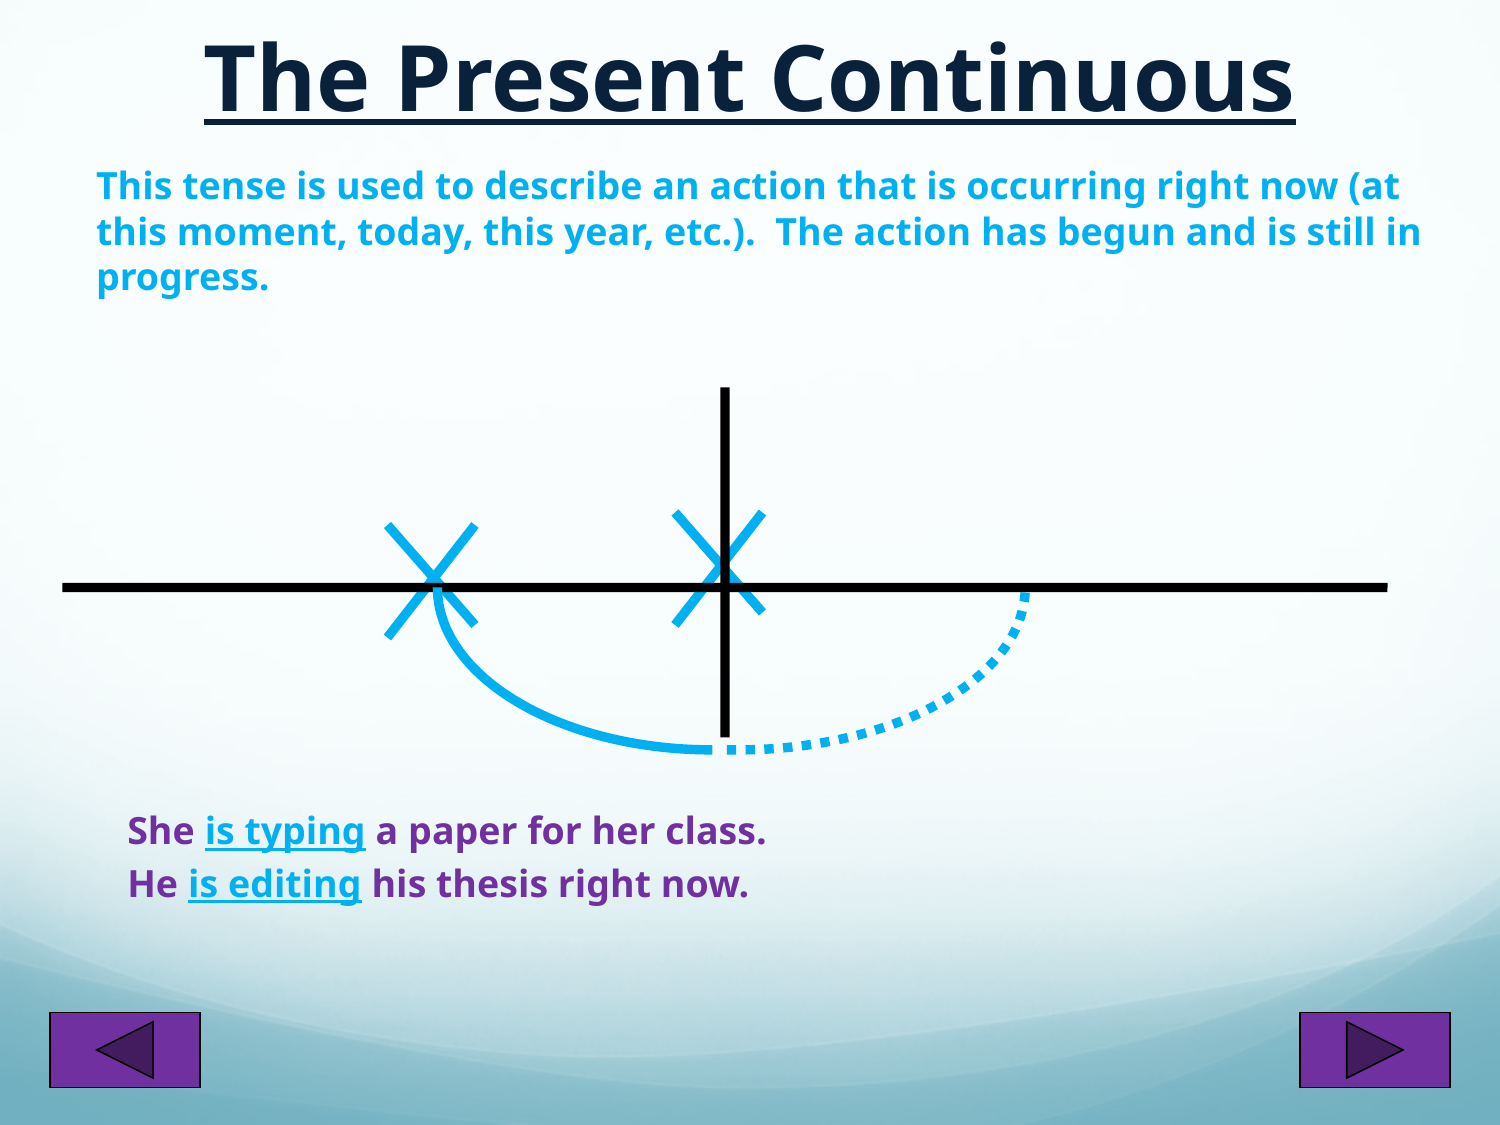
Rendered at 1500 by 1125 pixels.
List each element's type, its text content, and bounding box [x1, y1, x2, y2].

text_box [1299, 1012, 1450, 1088]
text_box [49, 1012, 200, 1088]
text_box This tense is used to describe an action that is occurring right now (at this moment, today, this year, etc.). The action has begun and is still in progress. [24, 149, 1450, 413]
text_box The Present Continuous [24, 12, 1475, 138]
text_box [61, 386, 1388, 739]
text_box She is typing a paper for her class. He is editing his thesis right now. [112, 799, 1438, 950]
